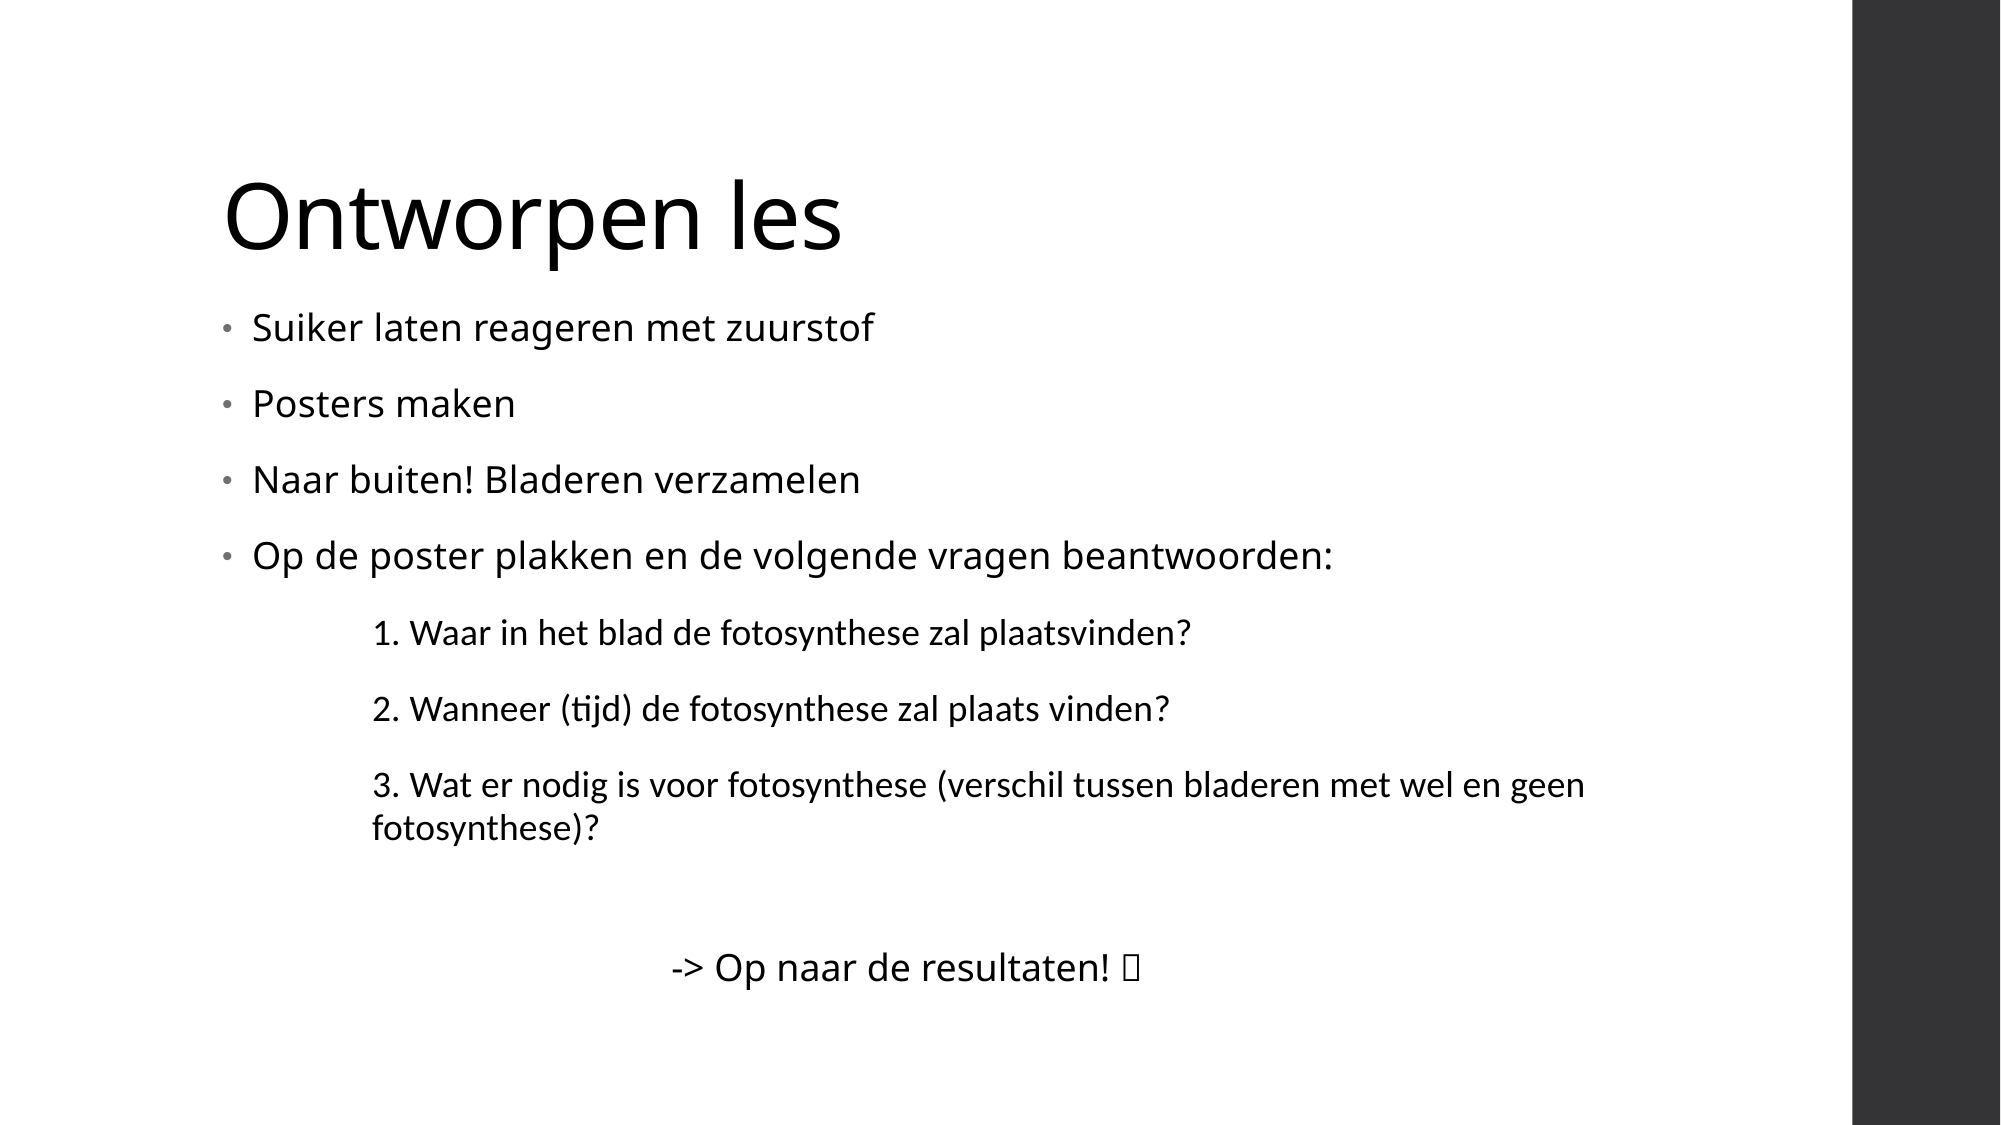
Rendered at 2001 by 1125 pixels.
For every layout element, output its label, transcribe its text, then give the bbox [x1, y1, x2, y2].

text_box -> Op naar de resultaten!  [656, 936, 1158, 997]
title Ontworpen les [206, 60, 1797, 278]
list Suiker laten reageren met zuurstof Posters maken Naar buiten! Bladeren verzamelen Op de poster plakken en de volgende vragen beantwoorden: 1. Waar in het blad de fotosynthese zal plaatsvinden? 2. Wanneer (tijd) de fotosynthese zal plaats vinden? 3. Wat er nodig is voor fotosynthese (verschil tussen bladeren met wel en geen fotosynthese)? [206, 299, 1617, 1014]
